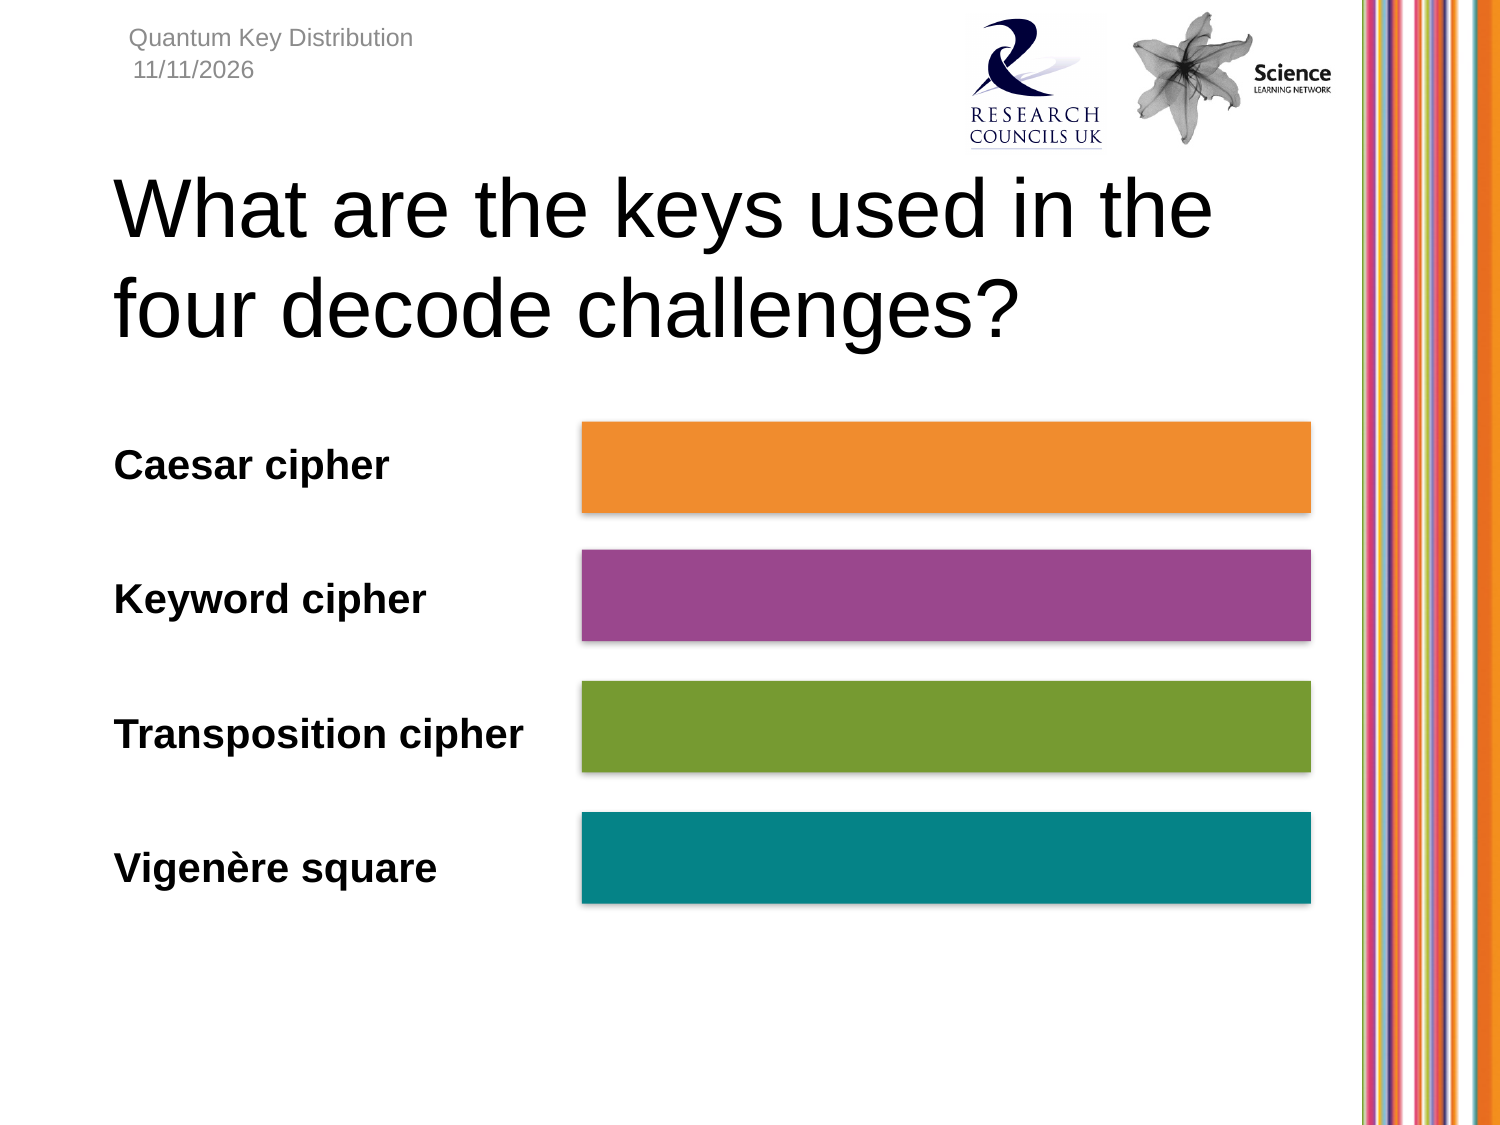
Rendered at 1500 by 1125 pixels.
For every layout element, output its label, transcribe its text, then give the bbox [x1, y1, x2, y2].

text_box Transposition cipher [113, 702, 582, 782]
text_box [581, 680, 1312, 773]
picture [1362, 0, 1500, 1125]
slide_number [117, 67, 456, 99]
picture [965, 13, 1107, 154]
text_box [581, 421, 1312, 514]
text_box Keyword ‘rosebud’ [620, 912, 1089, 916]
title What are the keys used in the four decode challenges? [113, 154, 1242, 433]
text_box [581, 549, 1312, 642]
footer Quantum Key Distribution [113, 6, 621, 67]
text_box Vigenère square [113, 836, 582, 916]
list Caesar cipher [113, 433, 576, 514]
text_box Keyword cipher [113, 567, 578, 648]
text_box [581, 811, 1312, 904]
picture [1122, 0, 1341, 155]
